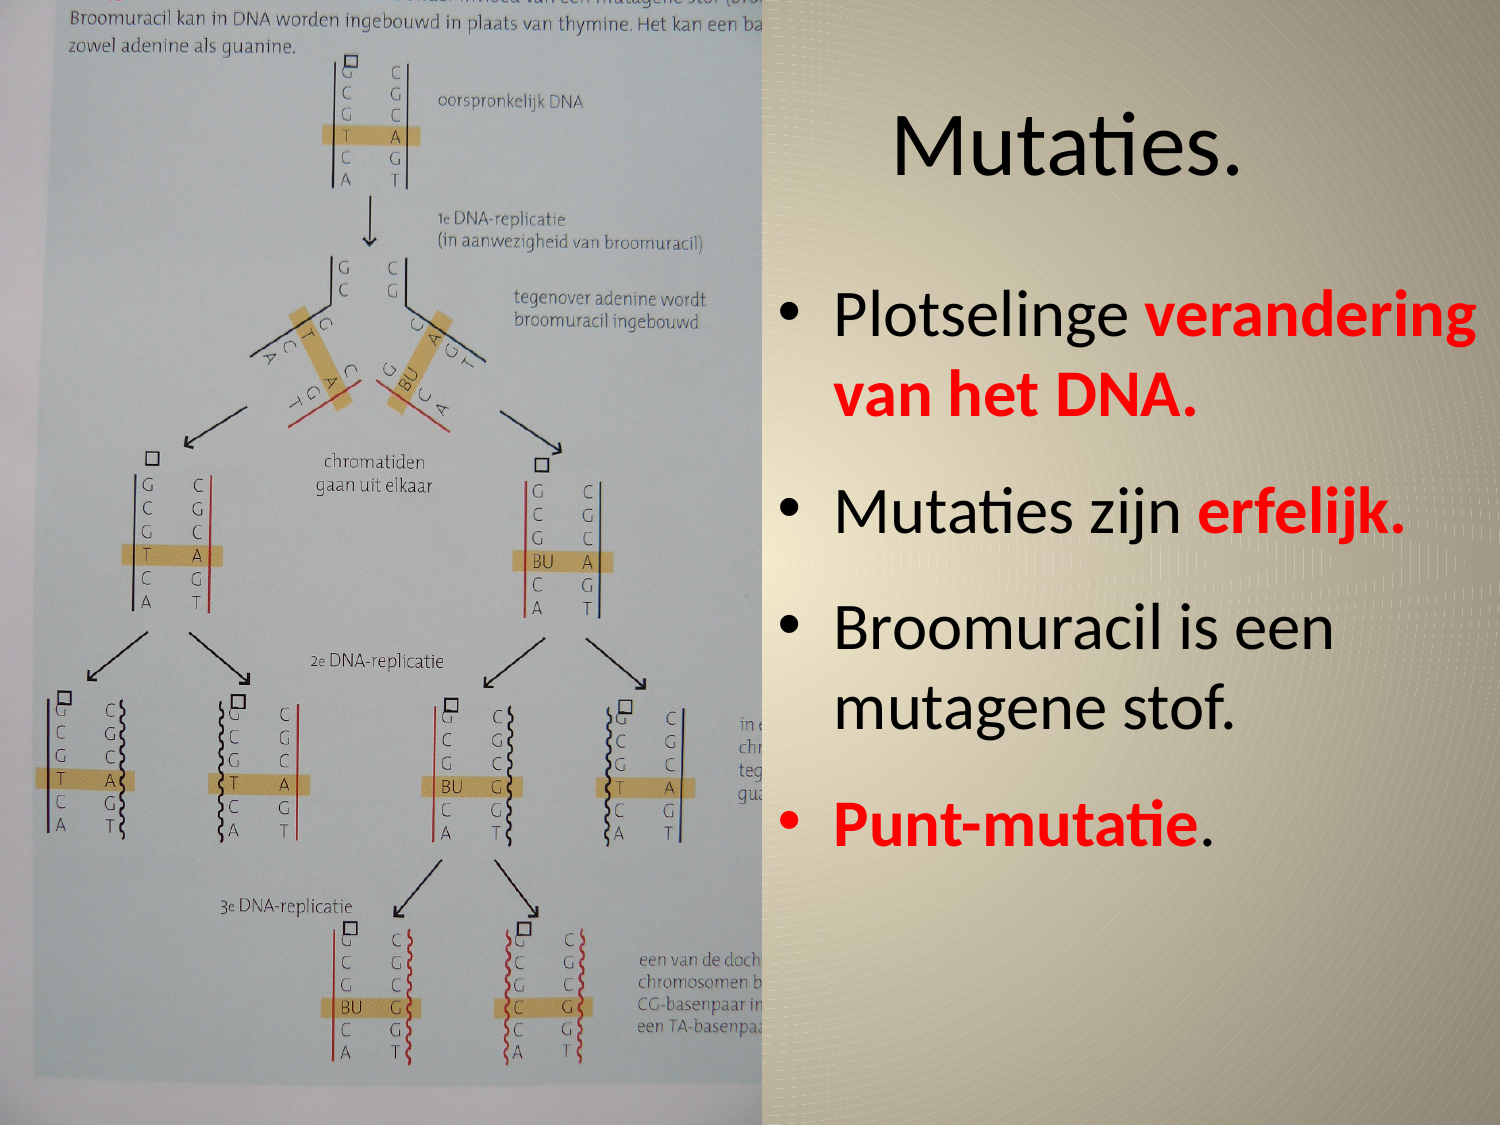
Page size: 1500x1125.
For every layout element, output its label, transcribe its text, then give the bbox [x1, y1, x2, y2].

title Mutaties. [766, 45, 1500, 233]
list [0, 0, 762, 1125]
list Plotselinge verandering van het DNA. Mutaties zijn erfelijk. Broomuracil is een mutagene stof. Punt-mutatie. [766, 262, 1500, 1005]
